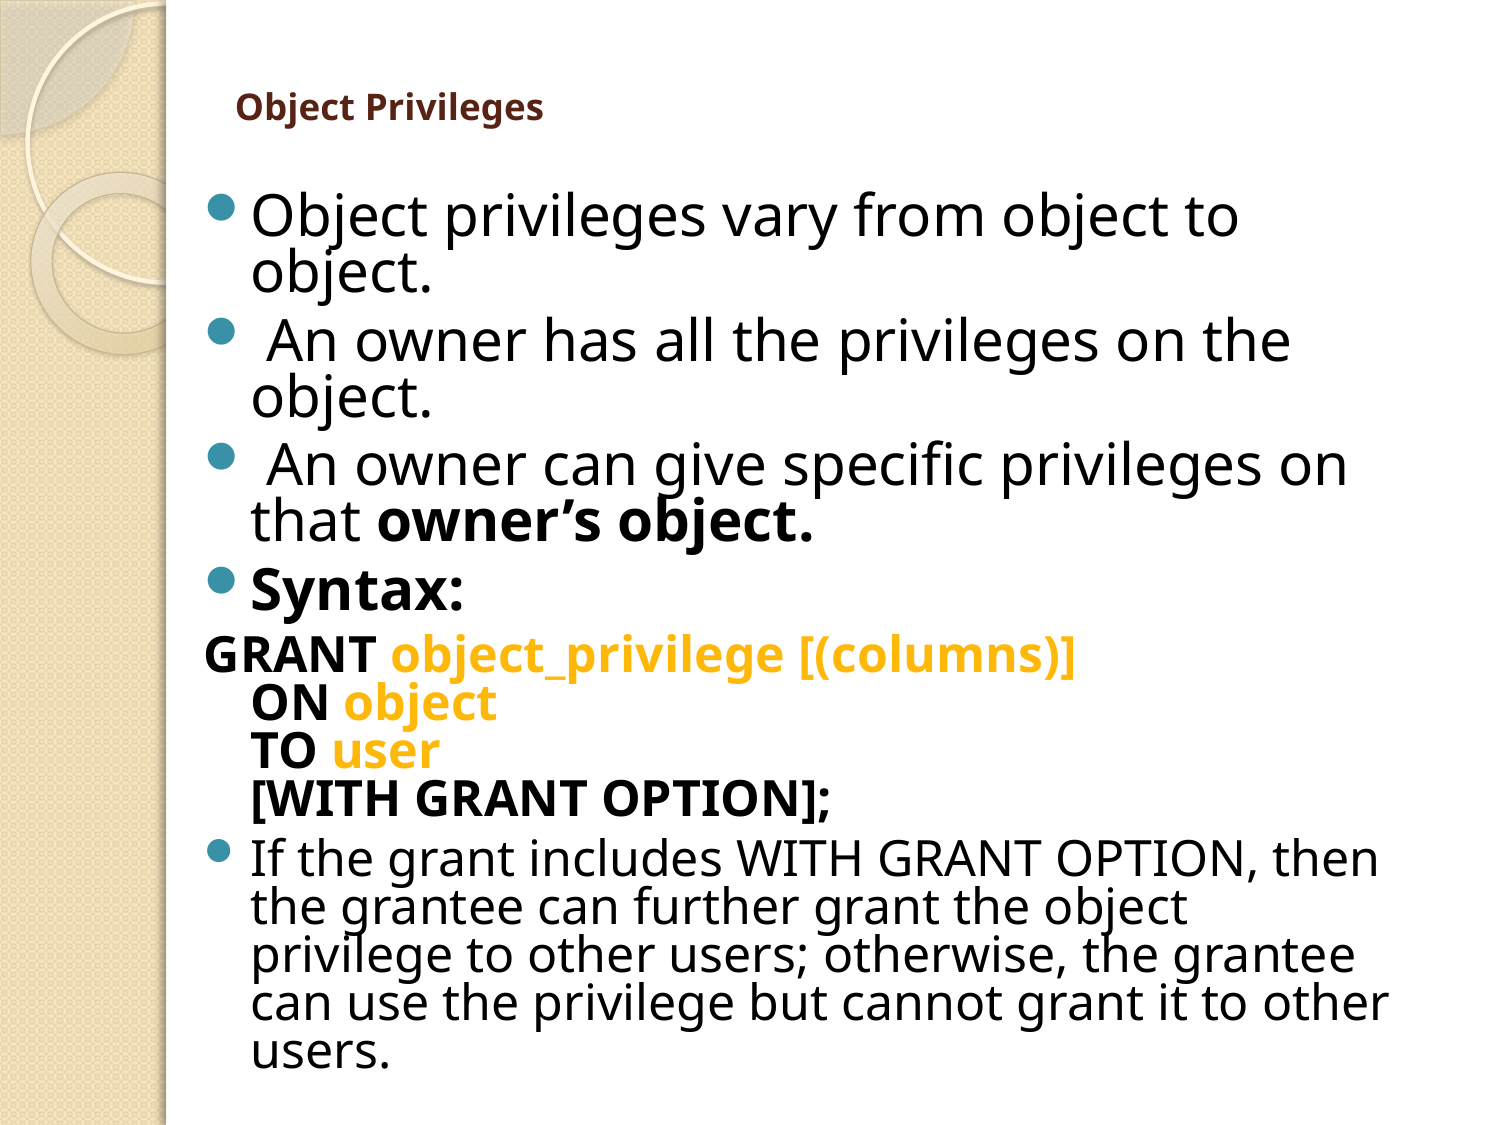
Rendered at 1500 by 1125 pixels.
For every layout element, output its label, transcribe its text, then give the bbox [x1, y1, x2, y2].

list Object privileges vary from object to object. An owner has all the privileges on the object. An owner can give specific privileges on that owner’s object. Syntax: GRANT object_privilege [(columns)] ON object TO user [WITH GRANT OPTION]; If the grant includes WITH GRANT OPTION, then the grantee can further grant the object privilege to other users; otherwise, the grantee can use the privilege but cannot grant it to other users. [175, 184, 1415, 1024]
title Object Privileges [220, 31, 1348, 184]
